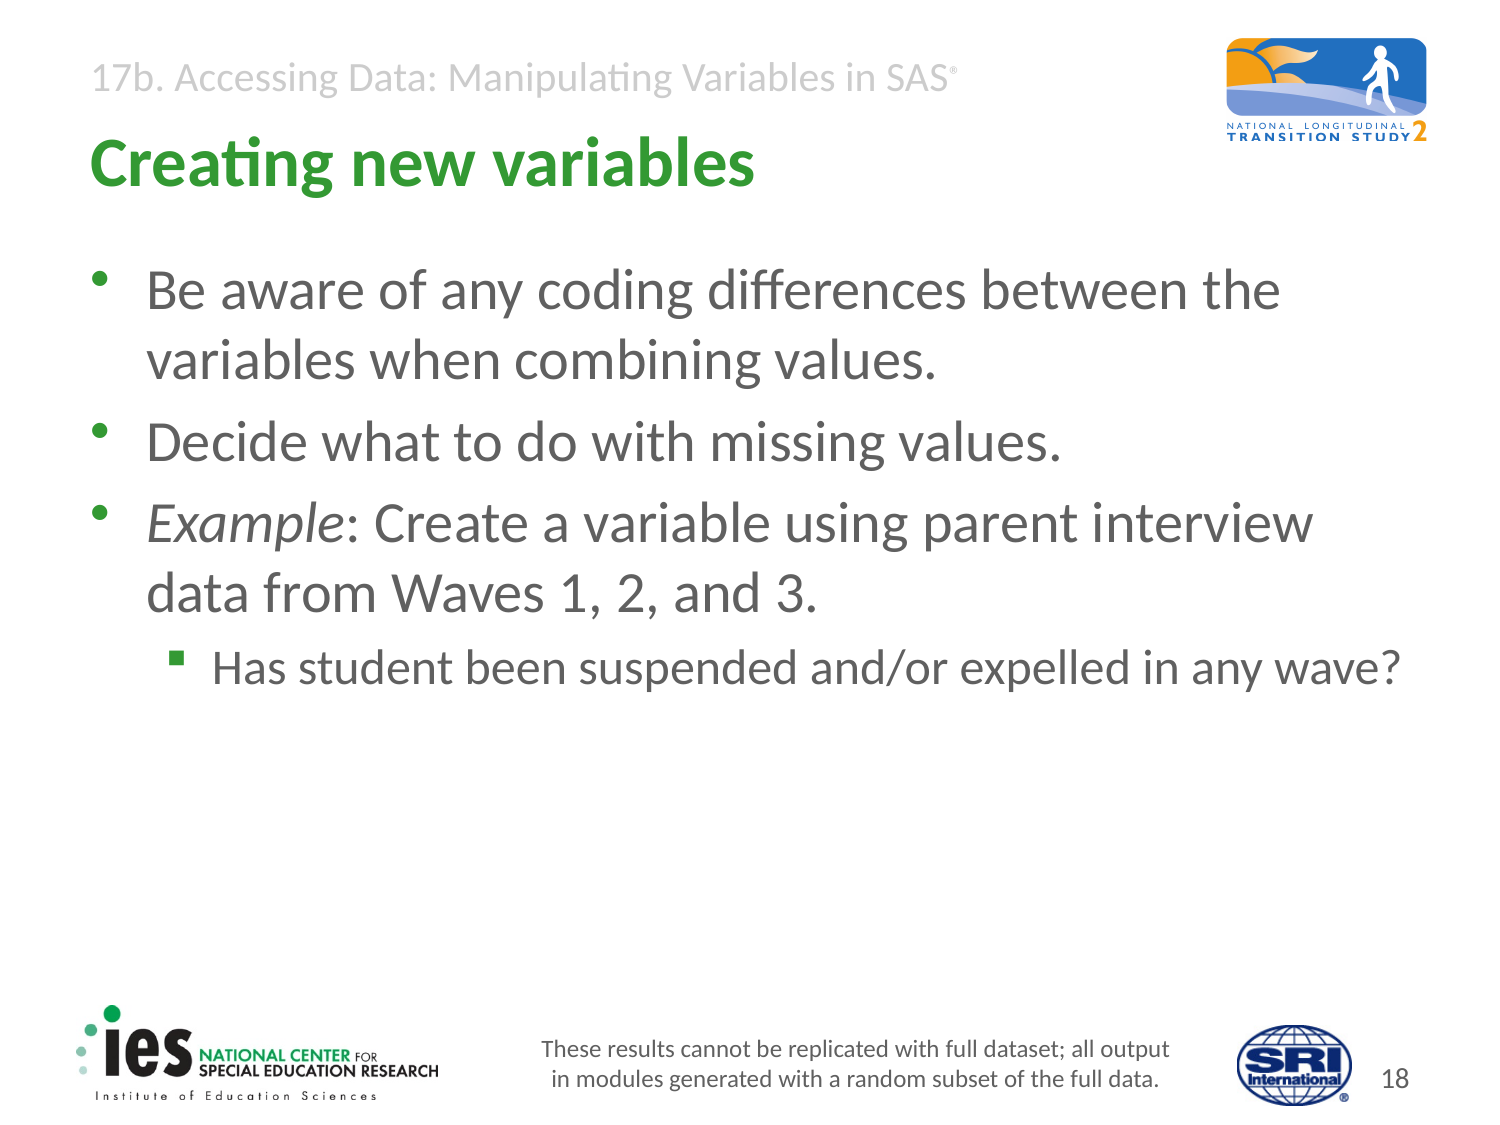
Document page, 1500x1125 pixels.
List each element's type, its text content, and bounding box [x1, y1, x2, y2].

footer These results cannot be replicated with full dataset; all output in modules generated with a random subset of the full data. [437, 1024, 1276, 1104]
picture [76, 1005, 438, 1100]
picture [1237, 1025, 1352, 1106]
slide_number 17 [1321, 1051, 1426, 1125]
title Creating new variables [74, 90, 1426, 226]
list Be aware of any coding differences between the variables when combining values. Decide what to do with missing values. Example: Create a variable using parent interview data from Waves 1, 2, and 3. Has student been suspended and/or expelled in any wave? [74, 243, 1426, 987]
